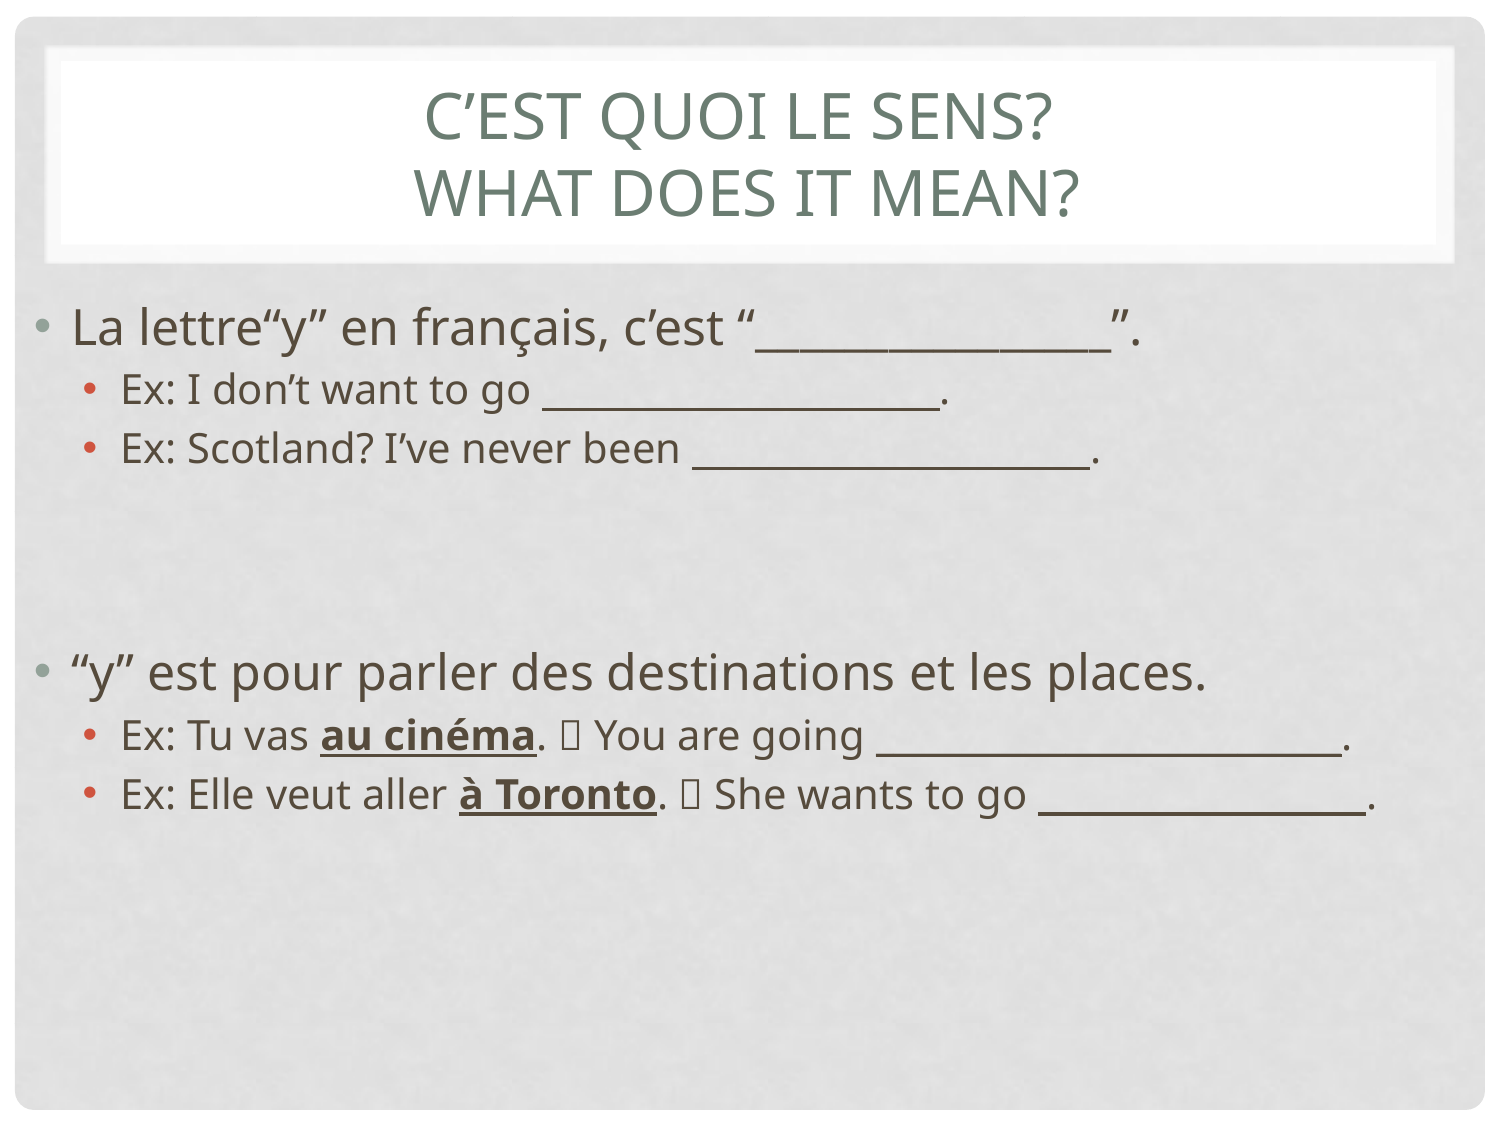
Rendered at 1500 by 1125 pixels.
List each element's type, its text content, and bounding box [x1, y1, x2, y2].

list La lettre“y” en français, c’est “________________”. Ex: I don’t want to go . Ex: Scotland? I’ve never been . “y” est pour parler des destinations et les places. Ex: Tu vas au cinéma.  You are going ___________________________. Ex: Elle veut aller à Toronto.  She wants to go ___________________. [0, 287, 1500, 1005]
title C’est quoi Le sens? What does it mean? [69, 66, 1425, 238]
